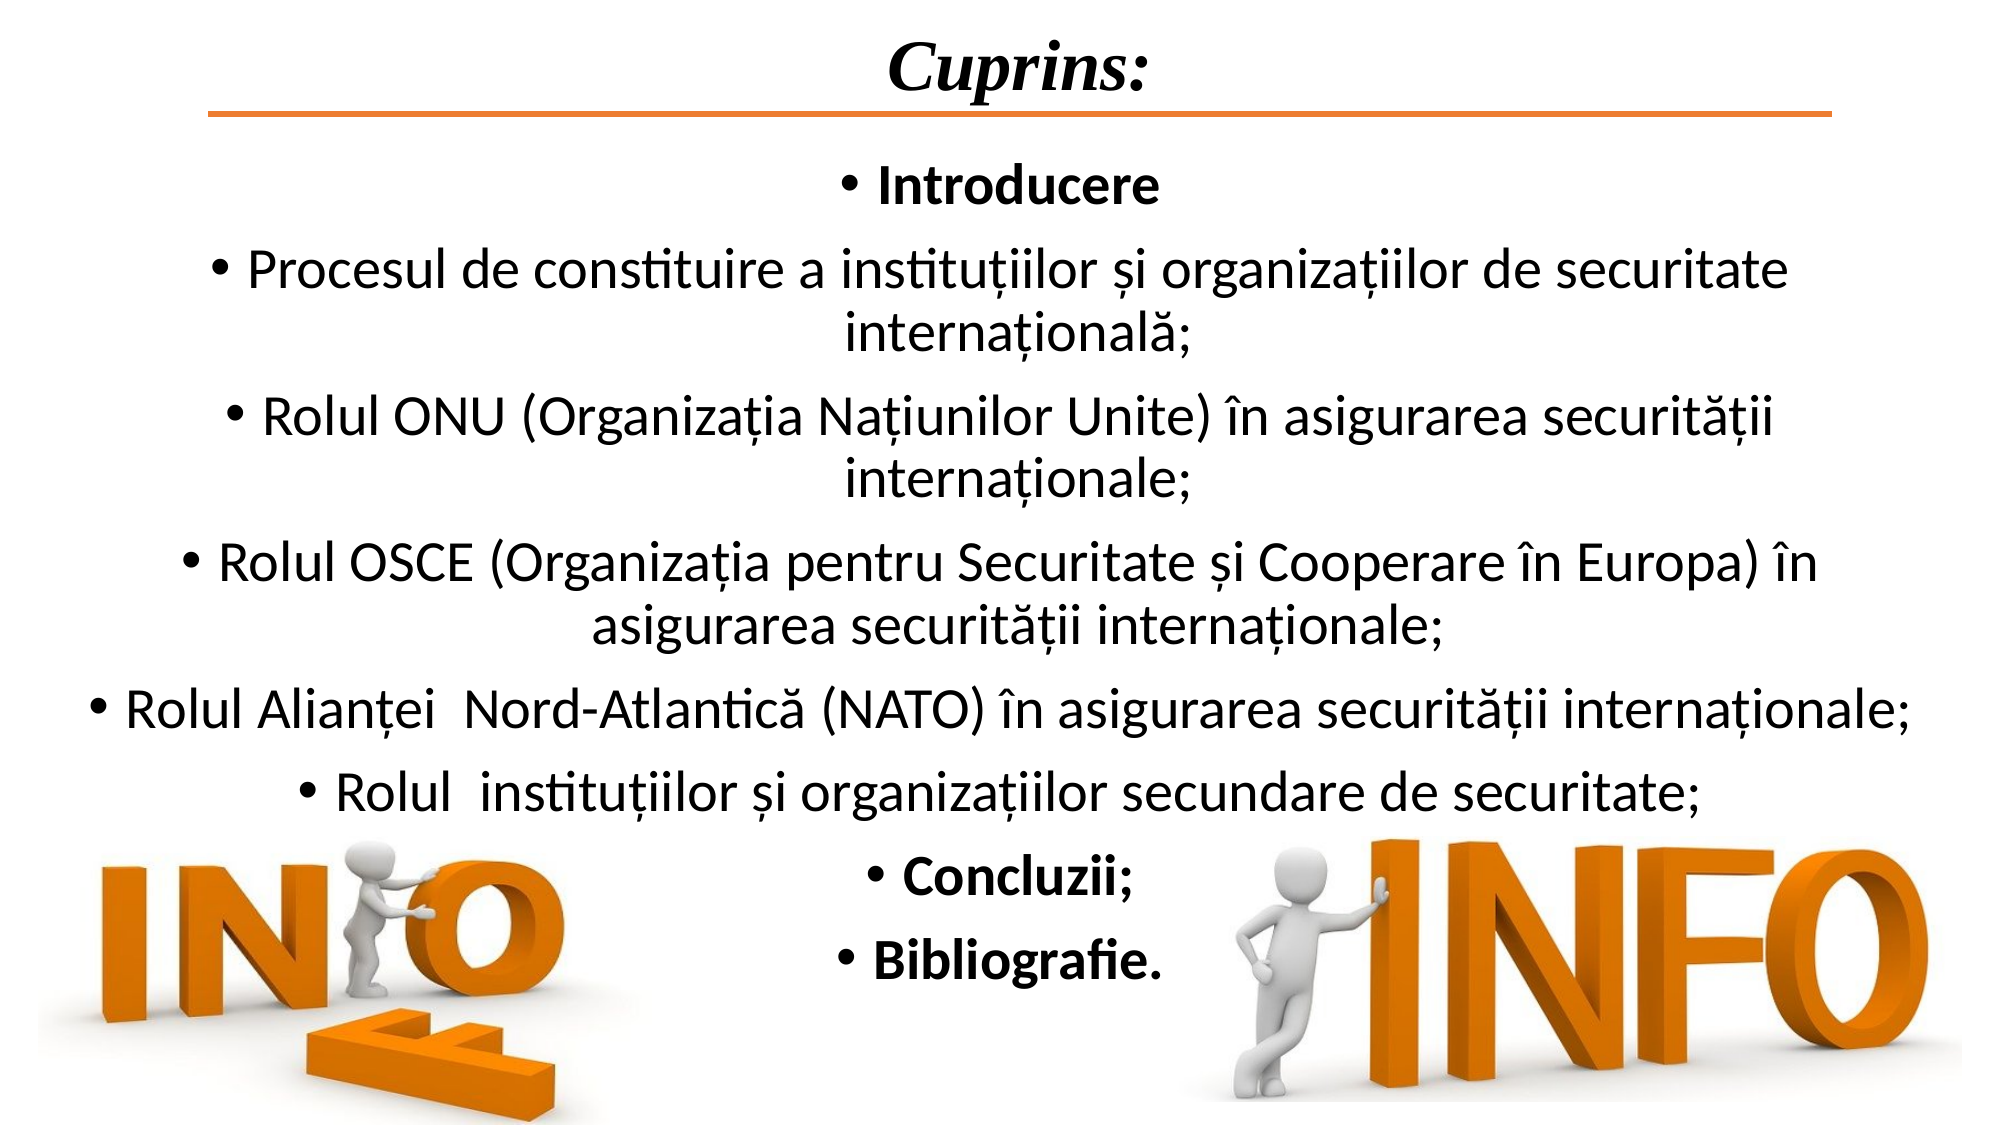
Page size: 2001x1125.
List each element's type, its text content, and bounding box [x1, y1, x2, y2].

picture [38, 836, 665, 1125]
picture [1167, 836, 1962, 1102]
list Introducere Procesul de constituire a instituţiilor și organizațiilor de securitate internaţională; Rolul ONU (Organizația Națiunilor Unite) în asigurarea securității internaționale; Rolul OSCE (Organizația pentru Securitate și Cooperare în Europa) în asigurarea securității internaționale; Rolul Alianței Nord-Atlantică (NATO) în asigurarea securității internaționale; Rolul instituțiilor și organizațiilor secundare de securitate; Concluzii; Bibliografie. [38, 147, 1962, 1102]
title Cuprins: [137, 19, 1904, 114]
